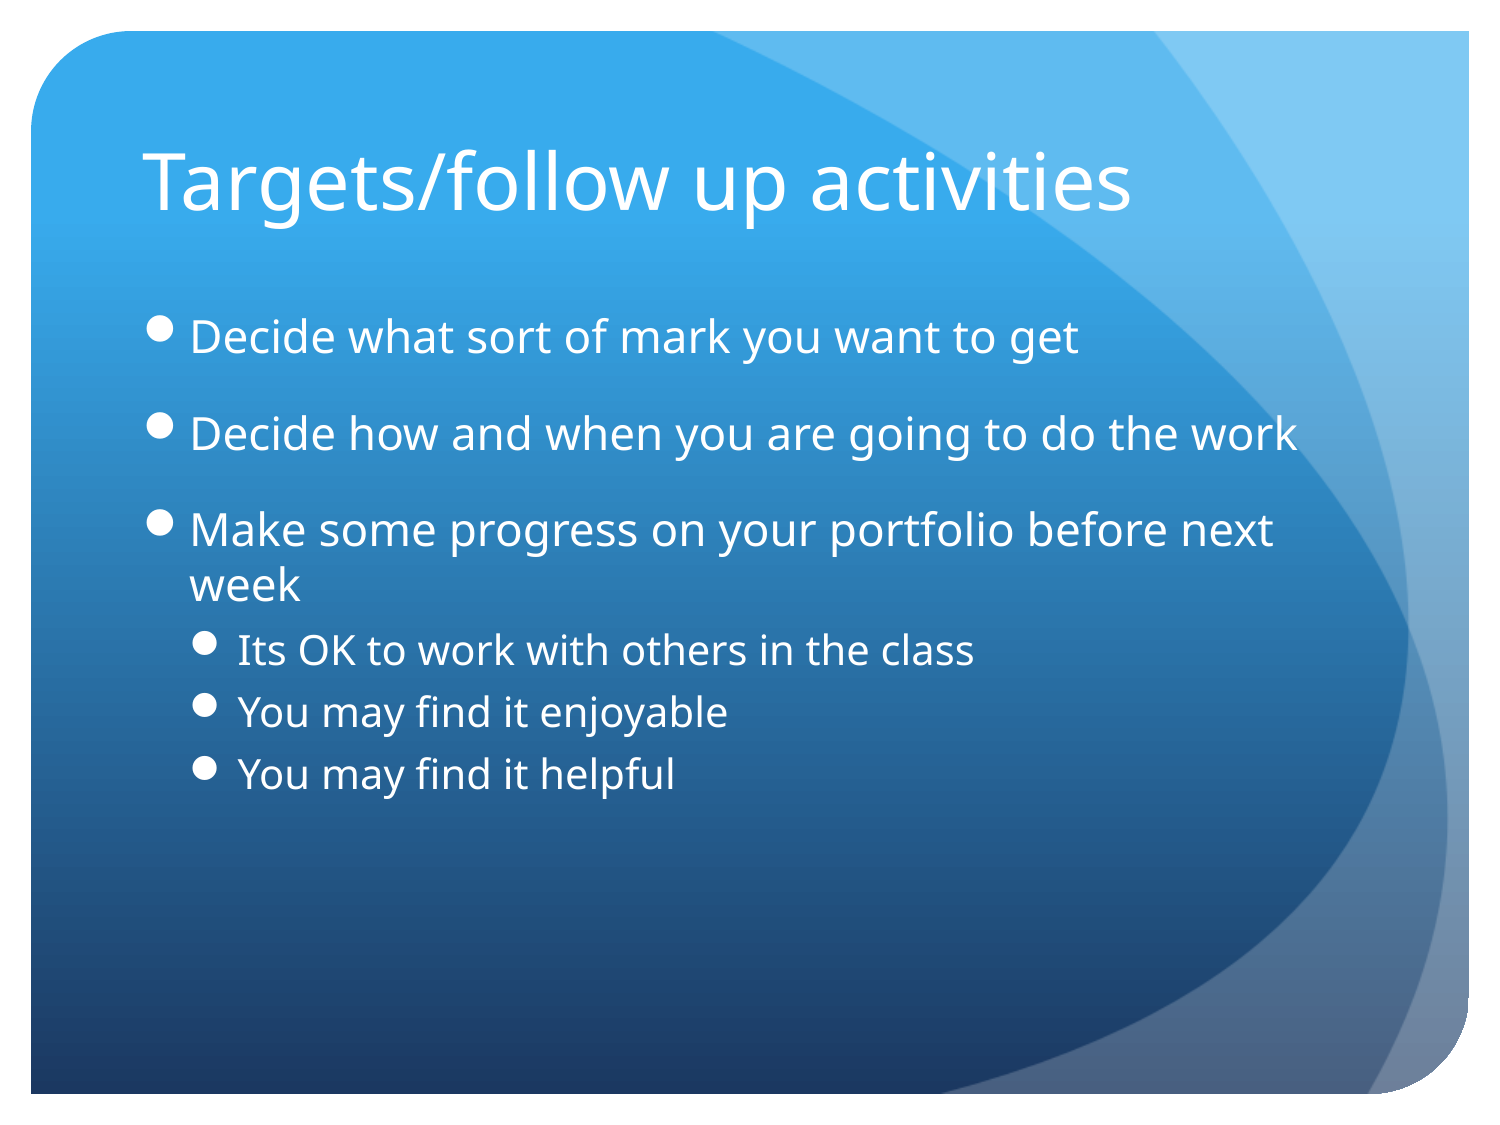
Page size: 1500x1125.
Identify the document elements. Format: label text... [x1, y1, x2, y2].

title Targets/follow up activities [127, 62, 1372, 234]
list Decide what sort of mark you want to get Decide how and when you are going to do the work Make some progress on your portfolio before next week Its OK to work with others in the class You may find it enjoyable You may find it helpful [127, 299, 1372, 991]
picture [24, 30, 1473, 1094]
